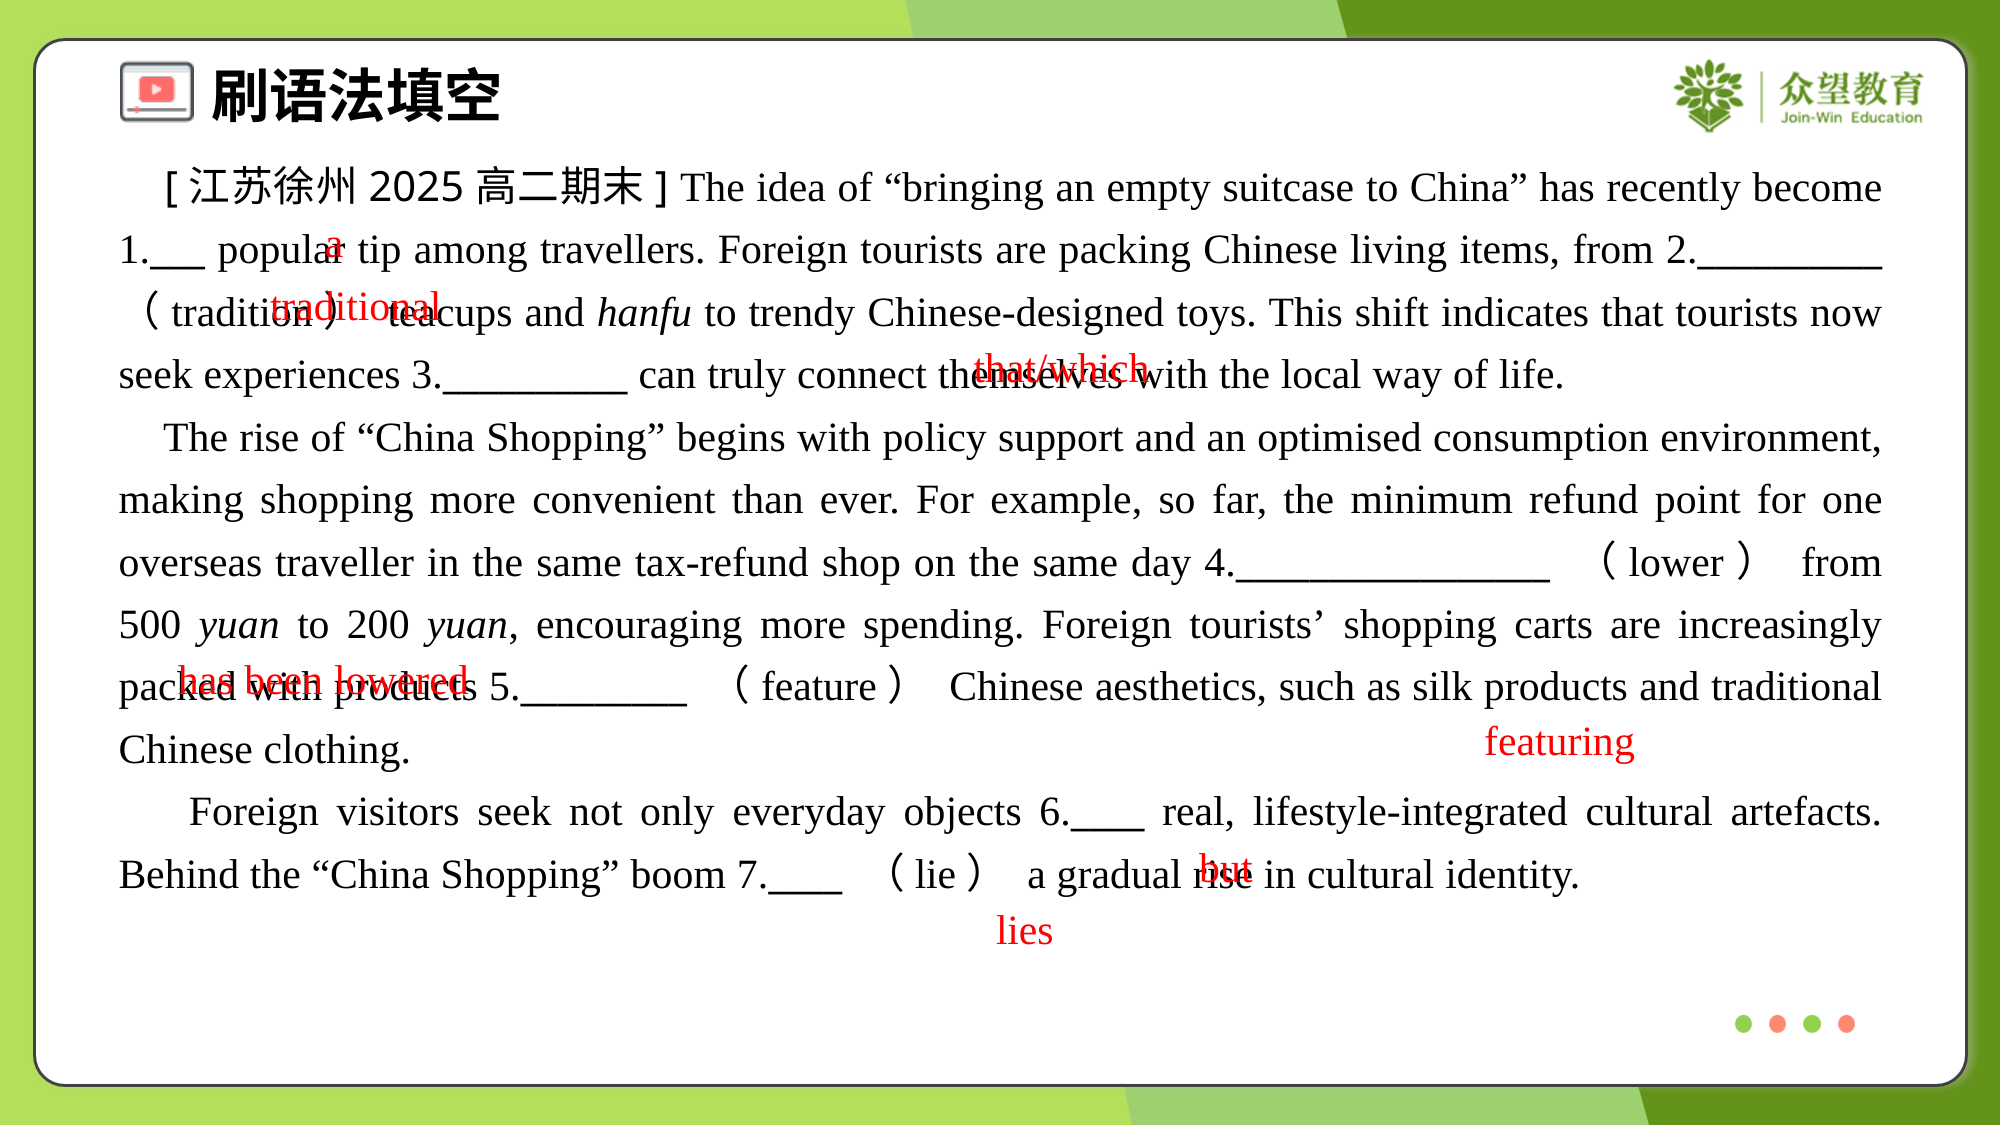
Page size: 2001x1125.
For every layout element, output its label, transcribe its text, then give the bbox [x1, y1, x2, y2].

text_box [江苏徐州2025高二期末] The idea of “bringing an empty suitcase to China” has recently become 1.___ popular tip among travellers. Foreign tourists are packing Chinese living items, from 2.__________ （tradition） teacups and hanfu to trendy Chinese-designed toys. This shift indicates that tourists now seek experiences 3.__________ can truly connect themselves with the local way of life. The rise of “China Shopping” begins with policy support and an optimised consumption environment, making shopping more convenient than ever. For example, so far, the minimum refund point for one overseas traveller in the same tax-refund shop on the same day 4._________________ （lower） from 500 yuan to 200 yuan, encouraging more spending. Foreign tourists’ shopping carts are increasingly packed with products 5._________ （feature） Chinese aesthetics, such as silk products and traditional Chinese clothing. Foreign visitors seek not only everyday objects 6.____ real, lifestyle-integrated cultural artefacts. Behind the “China Shopping” boom 7.____ （lie） a gradual rise in cultural identity. [118, 146, 1883, 960]
text_box has been lowered [163, 640, 483, 698]
picture [0, 0, 2000, 1125]
text_box lies [991, 890, 1059, 949]
text_box but [1194, 828, 1258, 886]
text_box a [320, 203, 349, 261]
text_box that/which [969, 328, 1155, 386]
text_box featuring [1479, 701, 1640, 759]
text_box traditional [265, 265, 446, 324]
